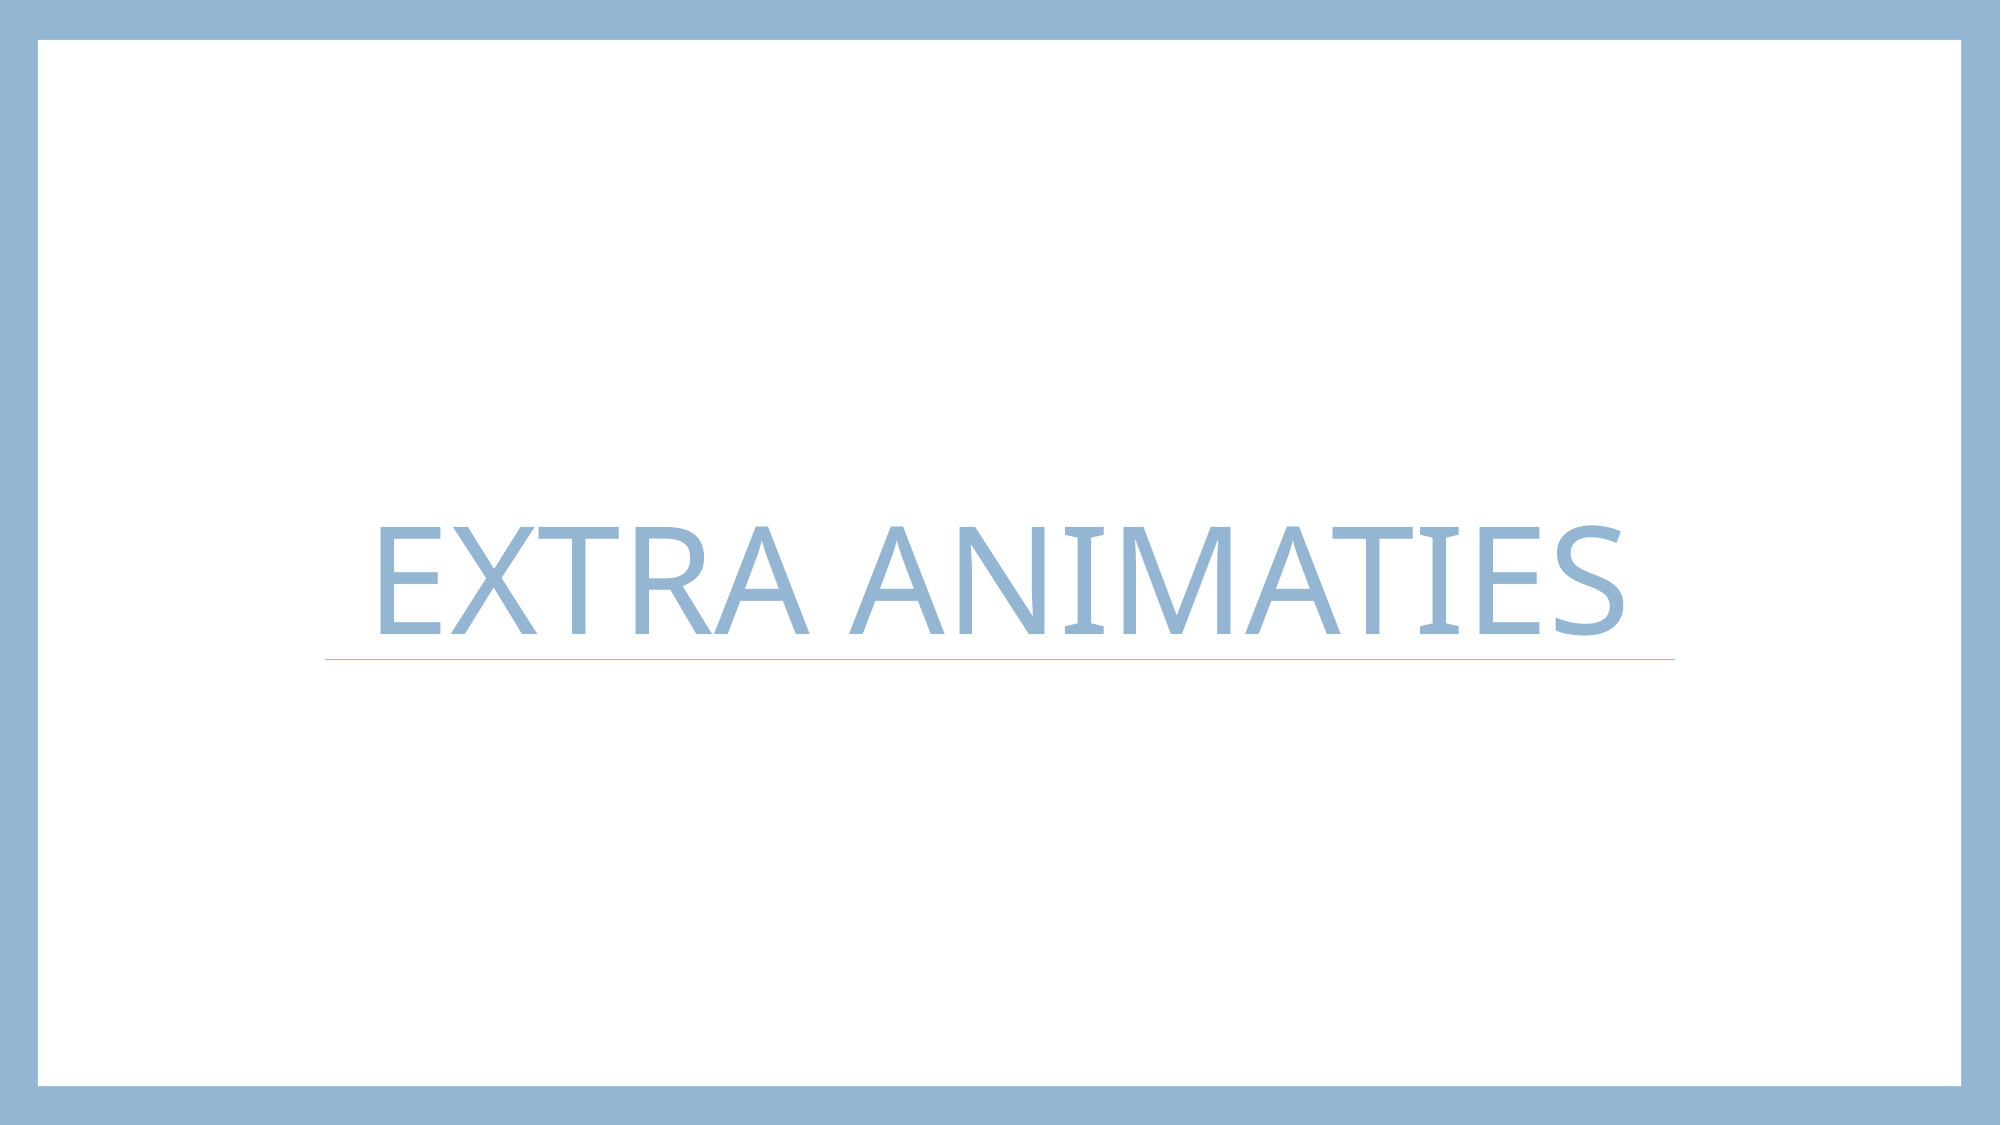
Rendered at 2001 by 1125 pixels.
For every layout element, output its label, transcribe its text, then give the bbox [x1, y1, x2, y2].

title Extra animaties [181, 192, 1817, 673]
